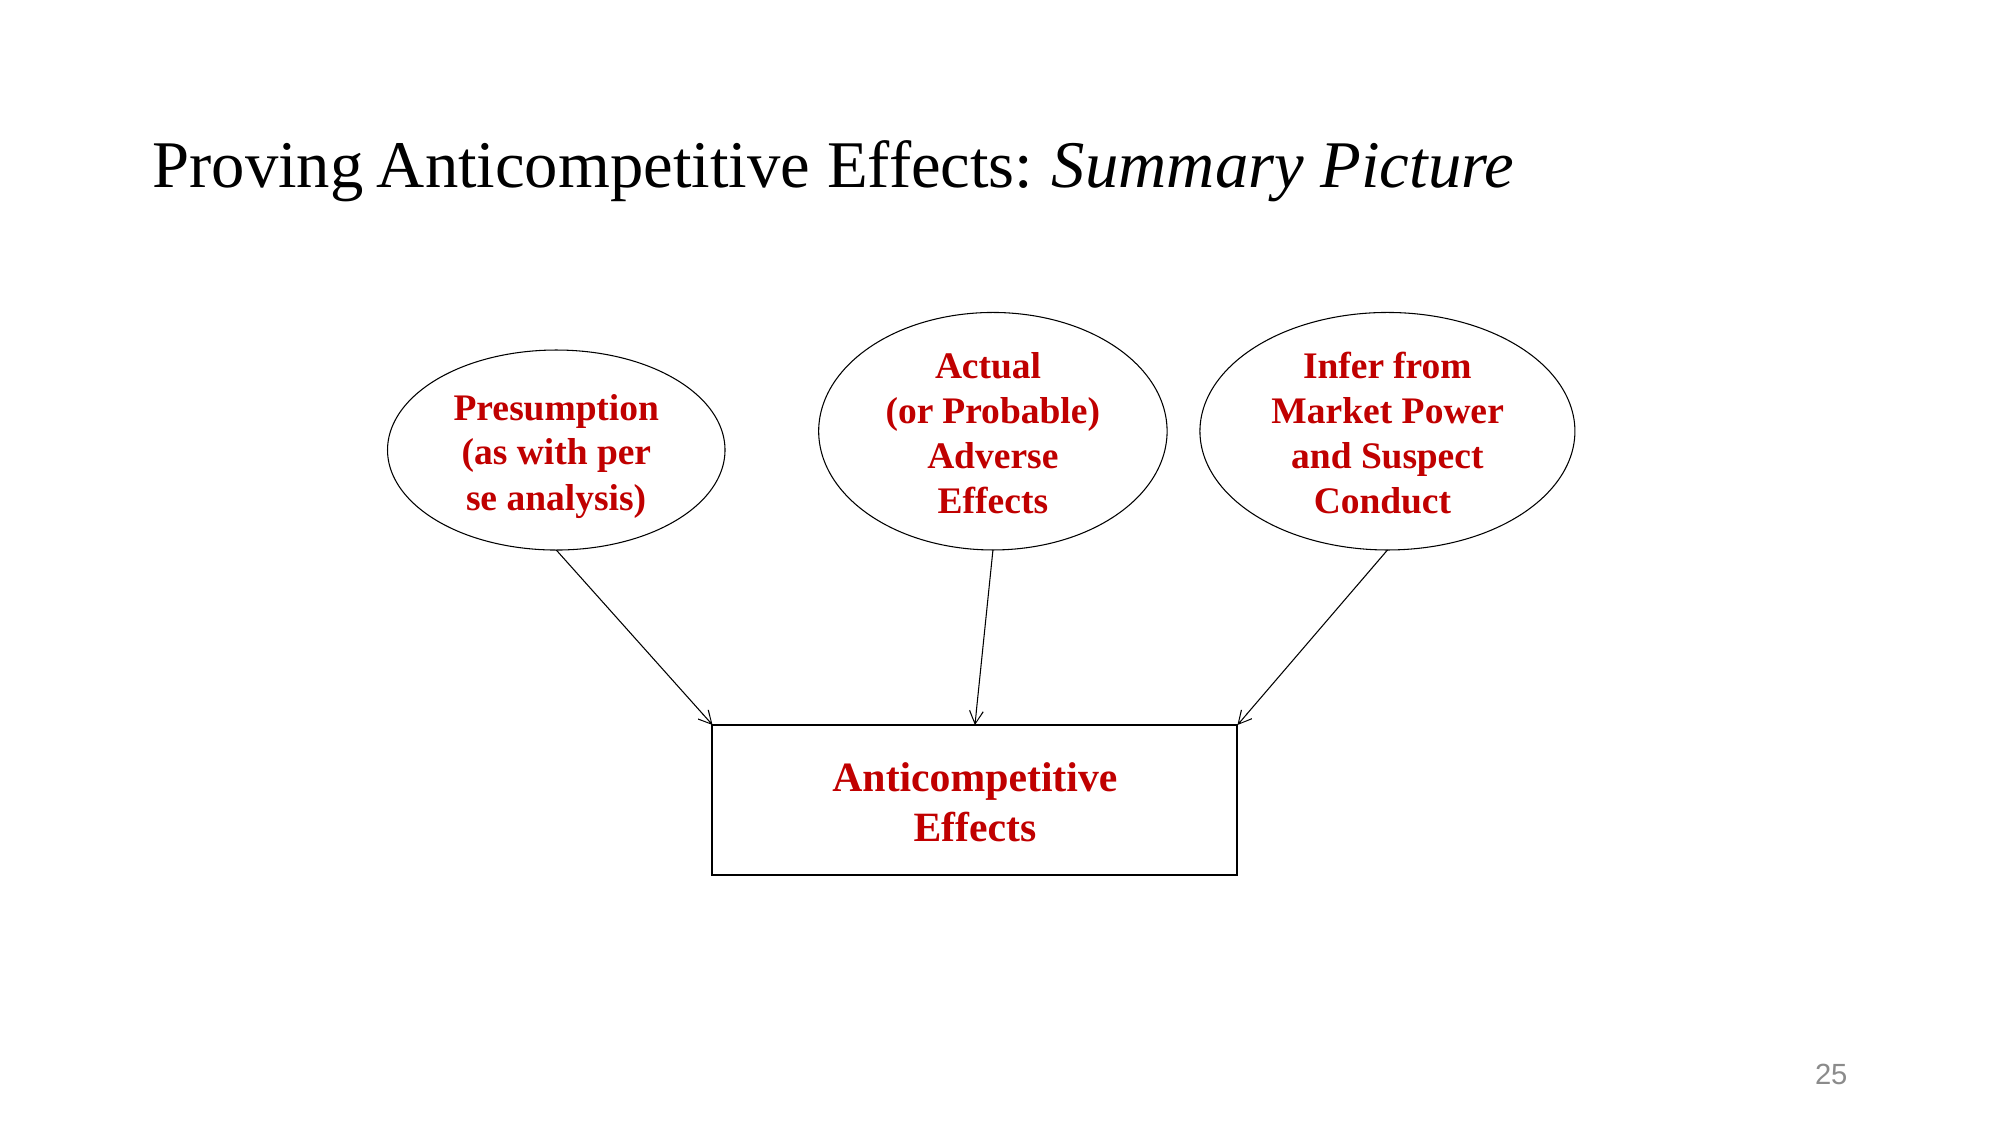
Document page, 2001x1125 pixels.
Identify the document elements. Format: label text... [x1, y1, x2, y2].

text_box Infer from Market Power and Suspect Conduct [1199, 311, 1576, 551]
text_box Presumption (as with per se analysis) [386, 349, 726, 551]
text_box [1237, 549, 1388, 725]
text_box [556, 549, 713, 725]
slide_number 25 [1412, 1042, 1863, 1103]
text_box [974, 549, 993, 725]
text_box Anticompetitive Effects [711, 724, 1238, 876]
text_box Actual (or Probable) Adverse Effects [818, 311, 1168, 551]
title Proving Anticompetitive Effects: Summary Picture [137, 56, 1863, 275]
